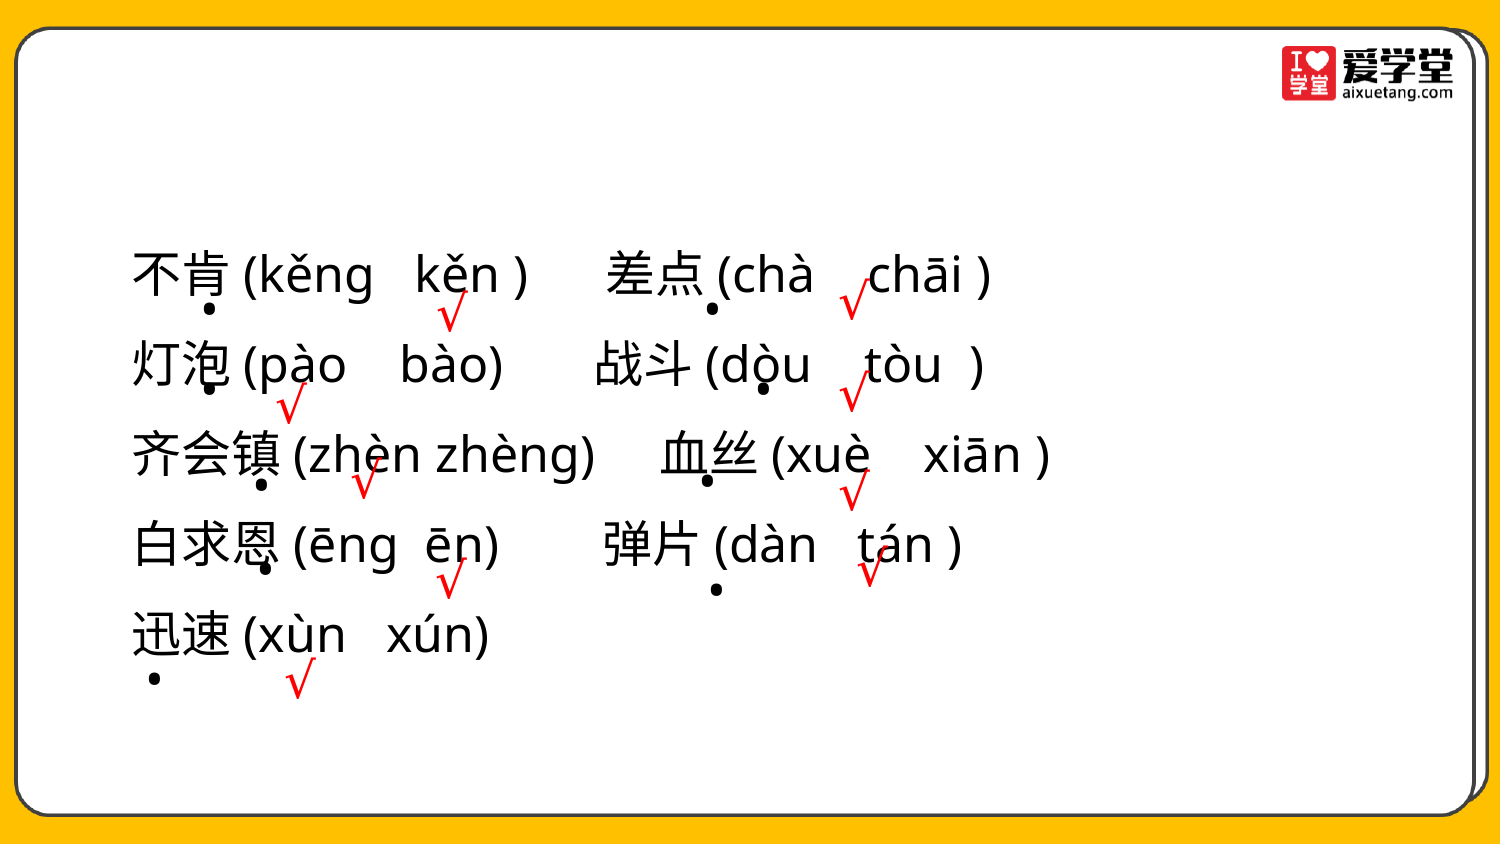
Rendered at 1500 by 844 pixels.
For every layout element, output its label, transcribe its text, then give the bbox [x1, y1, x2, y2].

text_box √ [269, 641, 332, 717]
text_box √ [335, 441, 397, 517]
text_box • [185, 350, 234, 426]
text_box √ [421, 540, 483, 616]
text_box • [130, 640, 180, 716]
text_box • [739, 350, 789, 426]
text_box • [692, 550, 742, 626]
text_box √ [841, 529, 903, 604]
picture [0, 0, 1500, 844]
text_box • [241, 530, 290, 605]
text_box √ [824, 354, 886, 429]
text_box 不肯(kěng kěn ) 差点(chà chāi ) 灯泡(pào bào) 战斗(dòu tòu ) 齐会镇(zhèn zhèng) 血丝(xuè xiān ) 白求恩(ēng ēn) 弹片(dàn tán ) 迅速(xùn xún) [117, 204, 1311, 760]
text_box √ [421, 274, 483, 349]
text_box • [185, 269, 234, 345]
text_box • [238, 446, 287, 521]
text_box • [688, 269, 738, 345]
text_box √ [824, 261, 886, 337]
text_box • [683, 442, 733, 518]
text_box √ [260, 365, 413, 441]
text_box √ [824, 453, 886, 528]
